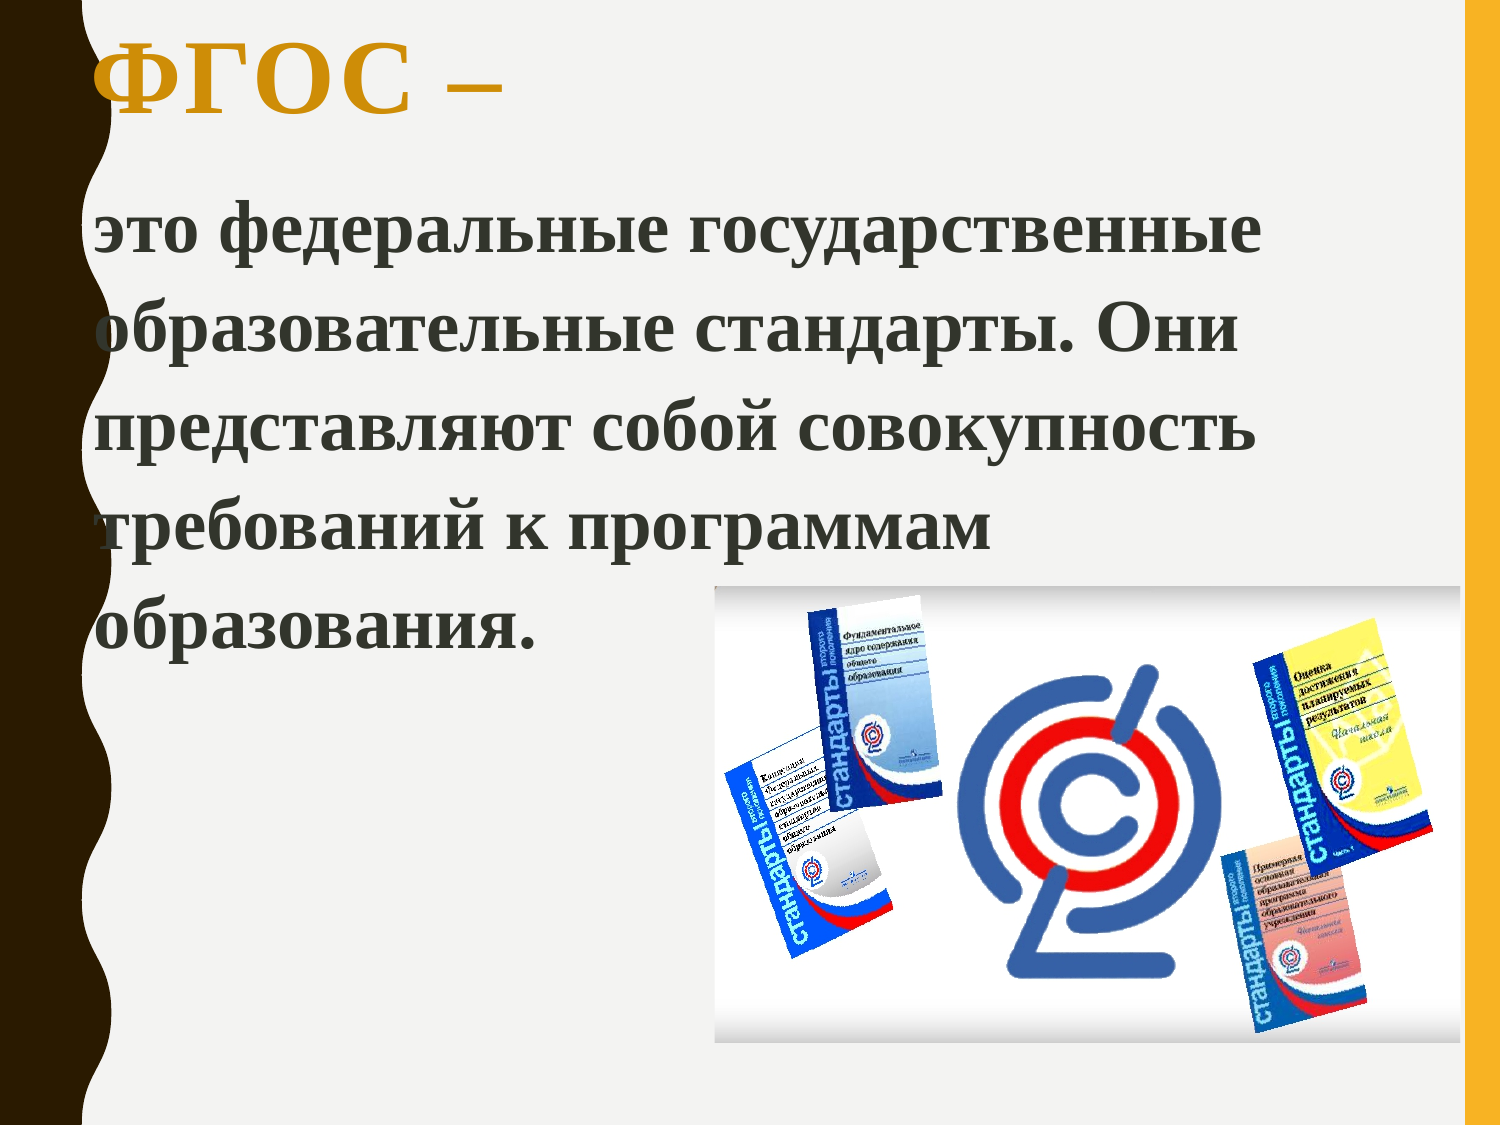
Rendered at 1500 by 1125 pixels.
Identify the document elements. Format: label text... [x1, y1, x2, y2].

list это федеральные государственные образовательные стандарты. Они представляют собой совокупность требований к программам образования. [41, 160, 1425, 1038]
title ФГОС – [75, 0, 1425, 160]
picture [714, 586, 1461, 1043]
